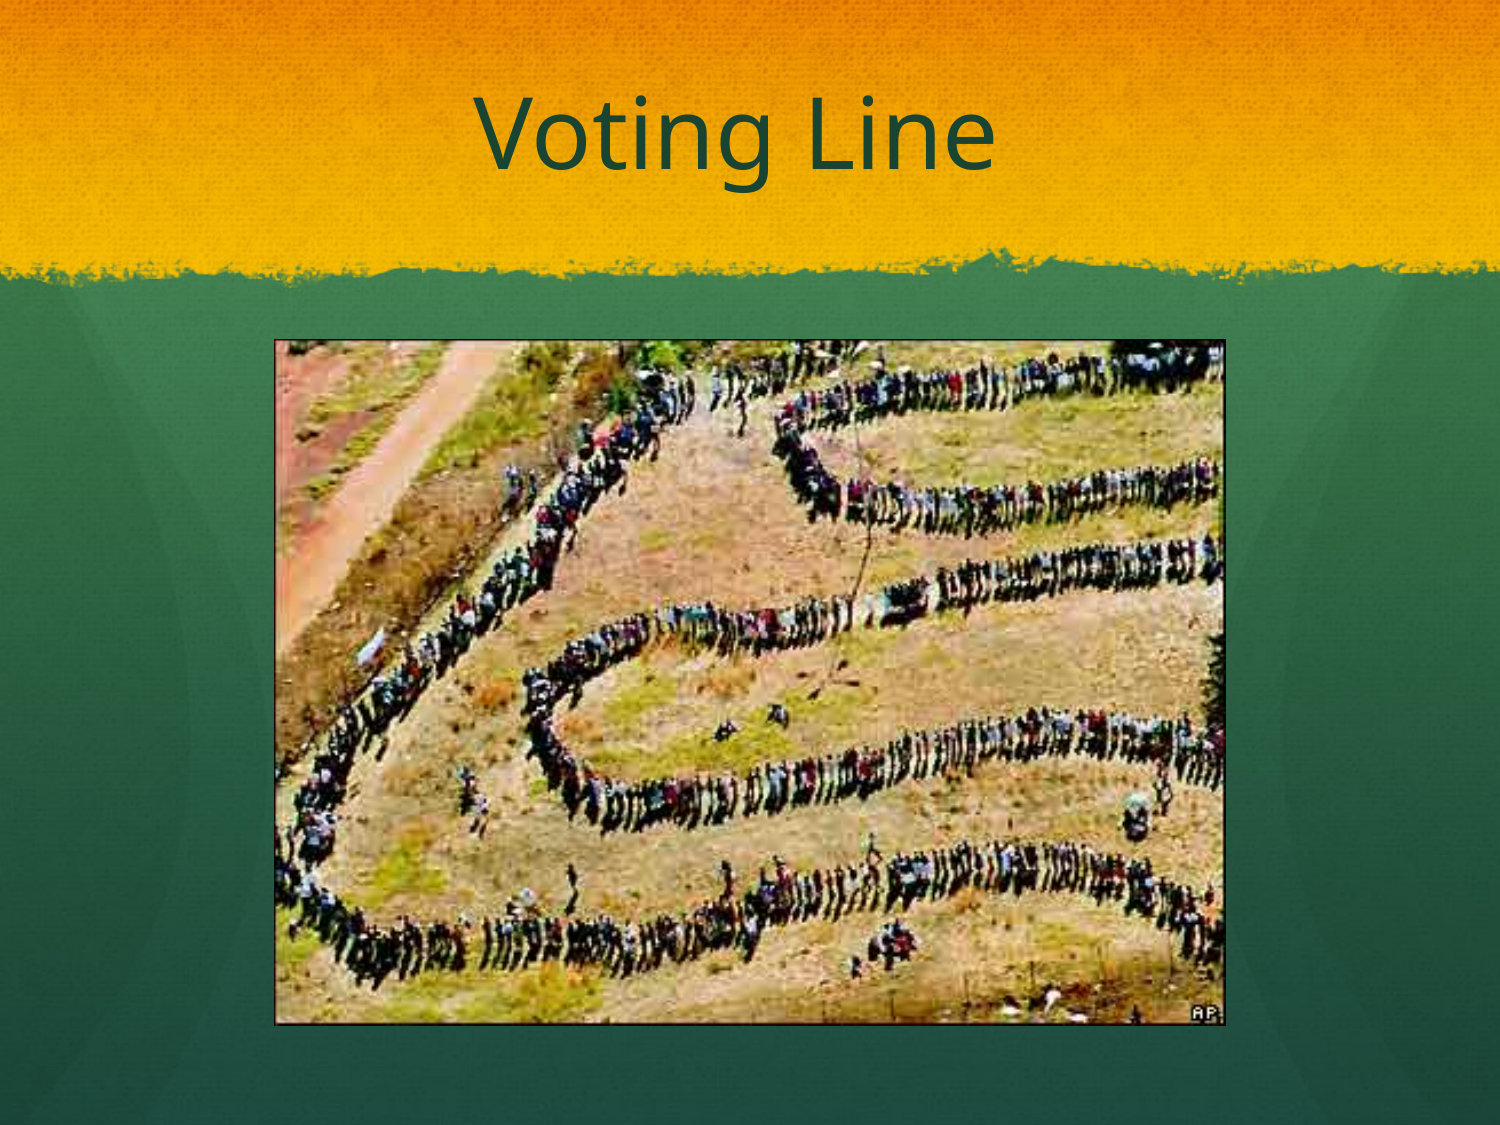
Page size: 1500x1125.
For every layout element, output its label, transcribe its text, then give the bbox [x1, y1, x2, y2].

title Voting Line [125, 13, 1375, 246]
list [124, 339, 1375, 1027]
picture [0, 0, 1500, 1125]
